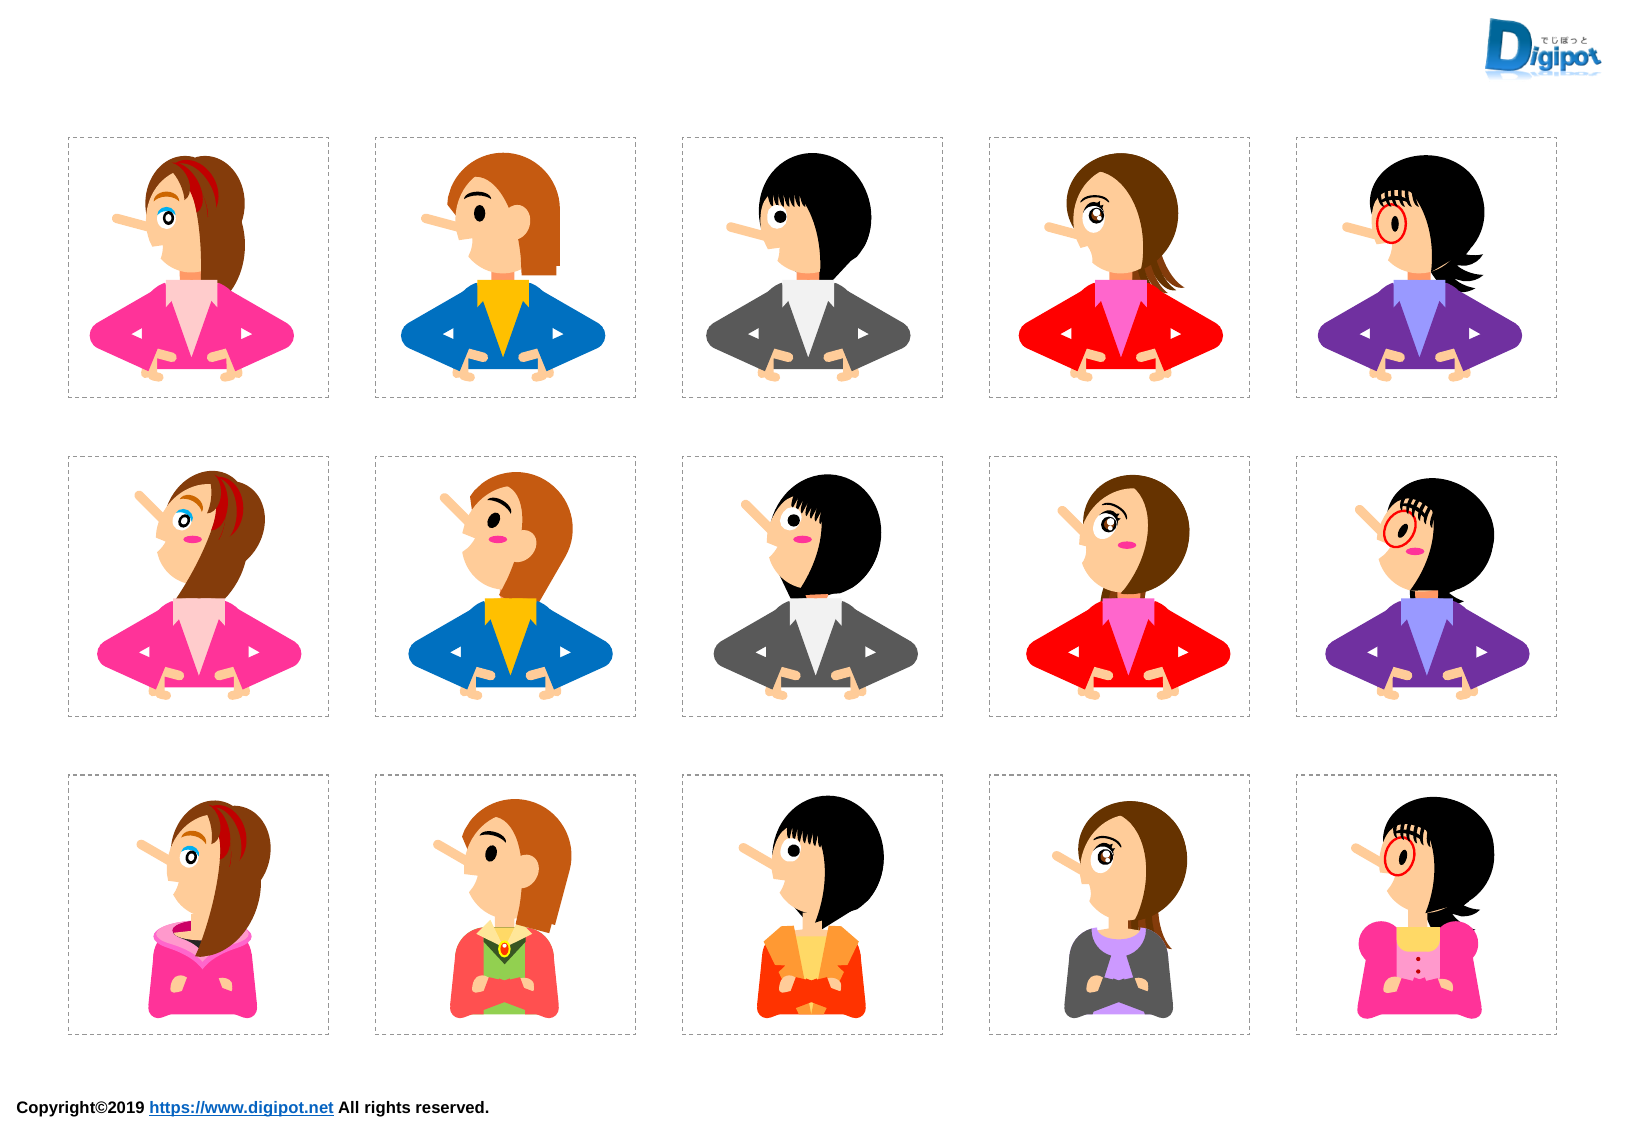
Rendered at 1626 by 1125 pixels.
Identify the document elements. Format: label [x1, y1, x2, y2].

text_box [1024, 153, 1217, 382]
text_box [1348, 793, 1495, 1015]
text_box [719, 464, 912, 700]
text_box [407, 152, 599, 382]
text_box [1048, 801, 1188, 1015]
text_box [712, 152, 905, 382]
picture [1485, 18, 1602, 82]
text_box [431, 795, 571, 1015]
text_box [1331, 471, 1524, 700]
text_box [95, 151, 288, 382]
text_box [736, 795, 884, 1015]
text_box [103, 457, 296, 700]
text_box [414, 464, 607, 700]
text_box [1032, 467, 1225, 700]
text_box [1324, 155, 1516, 382]
text_box [129, 792, 267, 1015]
